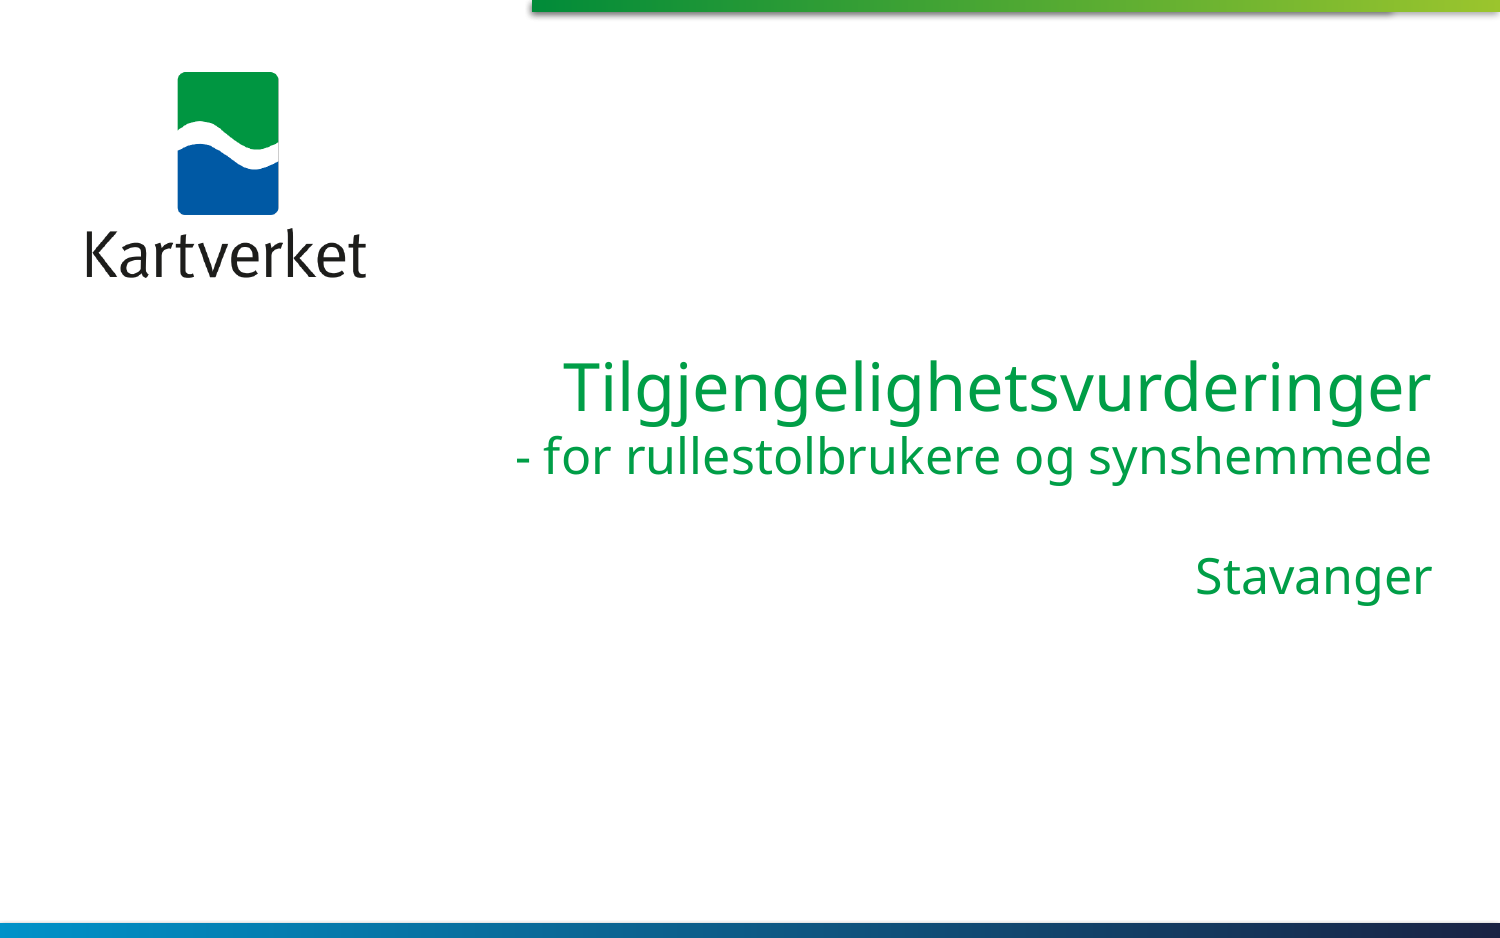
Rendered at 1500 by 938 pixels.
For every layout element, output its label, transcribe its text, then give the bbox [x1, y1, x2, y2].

text_box Tilgjengelighetsvurderinger - for rullestolbrukere og synshemmede Stavanger [66, 337, 1449, 613]
